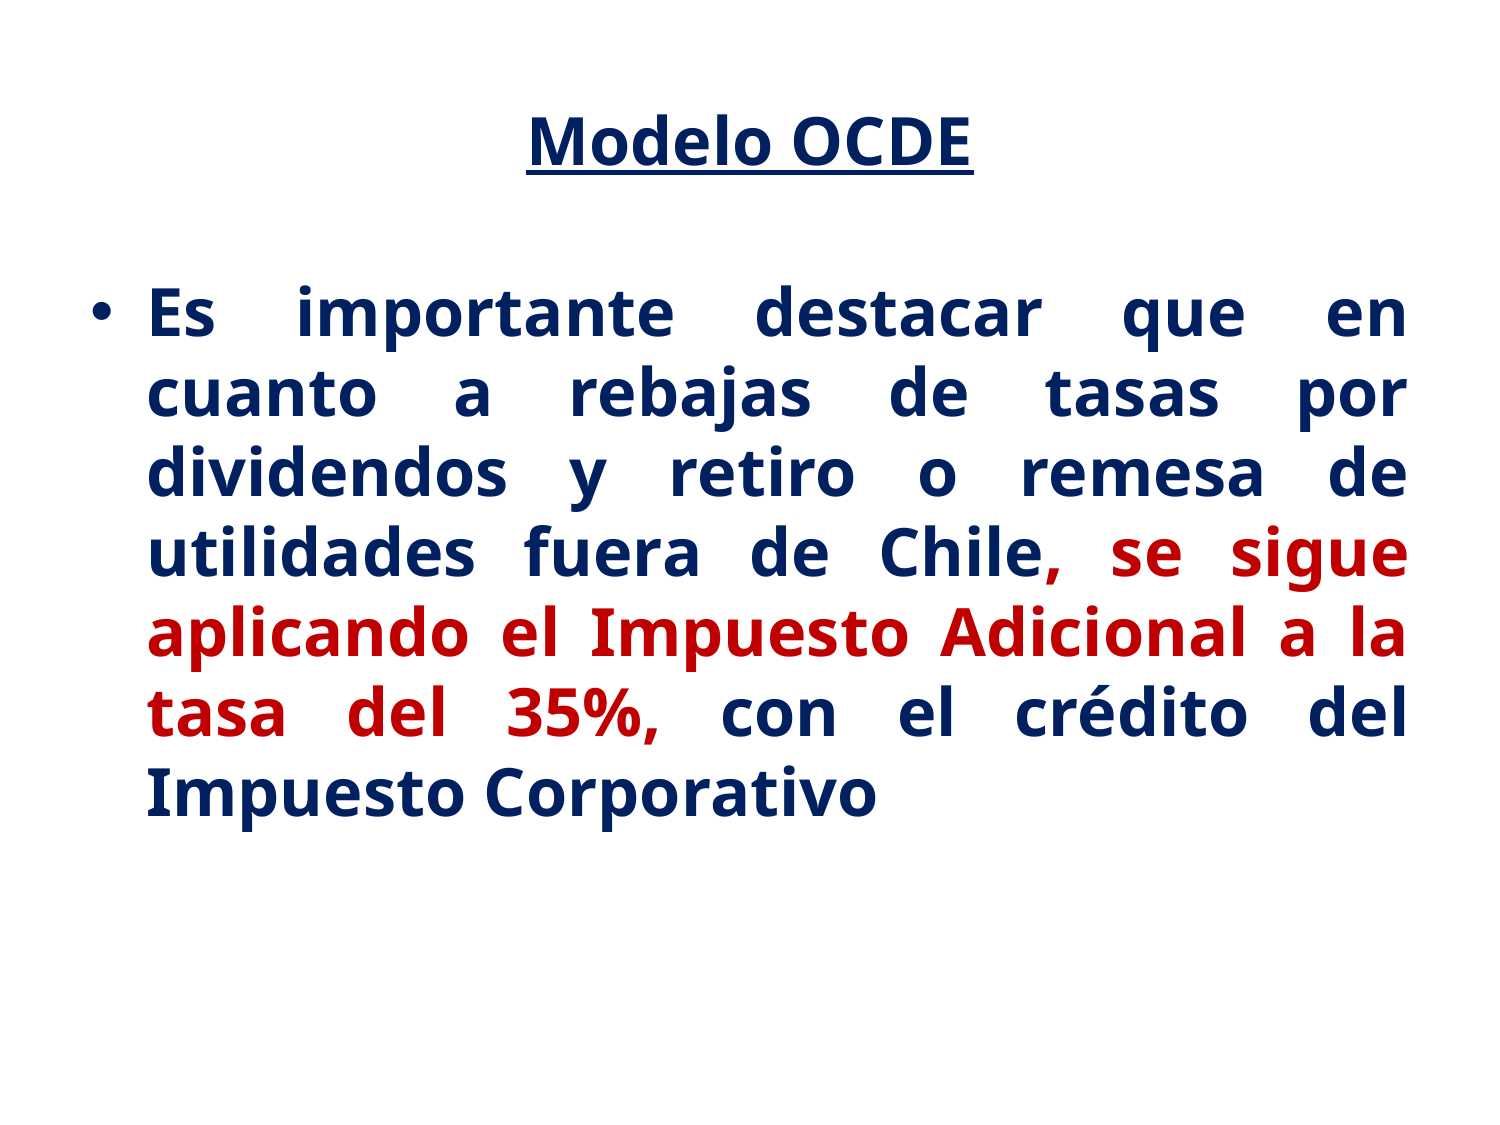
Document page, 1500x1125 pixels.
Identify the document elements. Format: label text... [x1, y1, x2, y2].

list Es importante destacar que en cuanto a rebajas de tasas por dividendos y retiro o remesa de utilidades fuera de Chile, se sigue aplicando el Impuesto Adicional a la tasa del 35%, con el crédito del Impuesto Corporativo [74, 262, 1426, 1006]
title Modelo OCDE [74, 44, 1426, 233]
